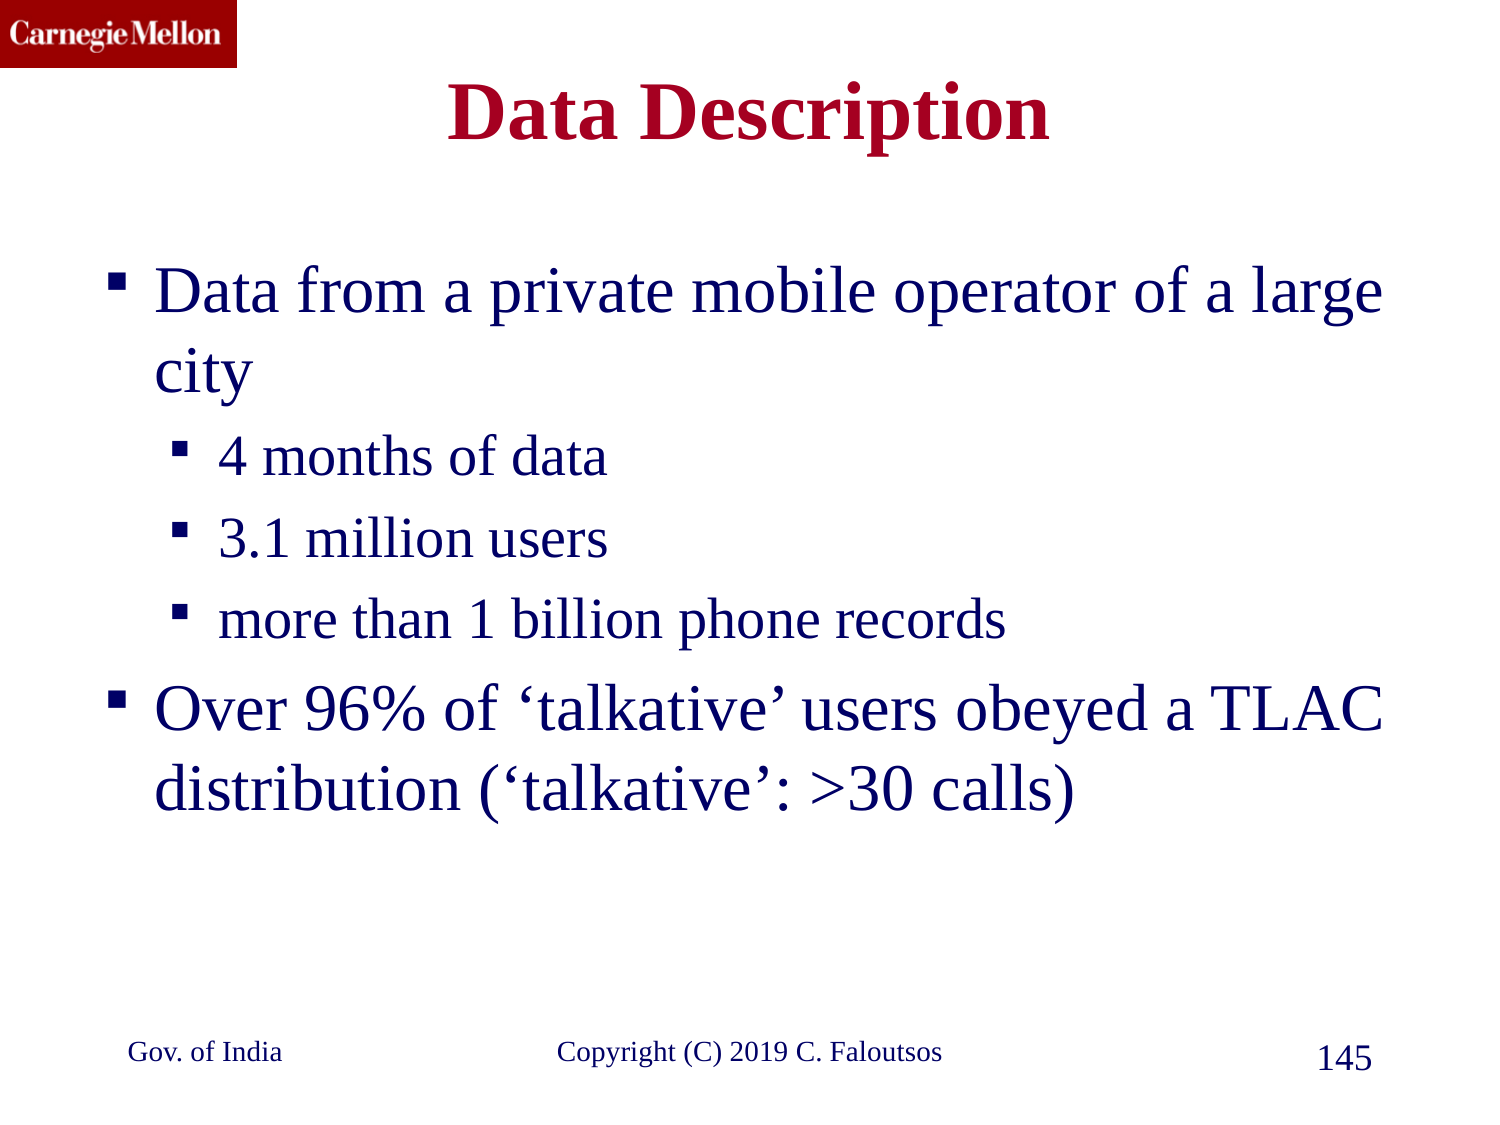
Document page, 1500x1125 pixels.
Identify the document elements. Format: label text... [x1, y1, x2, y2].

footer Copyright (C) 2019 C. Faloutsos [512, 1024, 988, 1101]
picture [0, 0, 237, 68]
title Data Description [74, 18, 1425, 194]
slide_number Gov. of India [112, 1024, 426, 1101]
list Data from a private mobile operator of a large city 4 months of data 3.1 million users more than 1 billion phone records Over 96% of ‘talkative’ users obeyed a TLAC distribution (‘talkative’: >30 calls) [74, 237, 1425, 1042]
slide_number 145 [1074, 1042, 1388, 1101]
